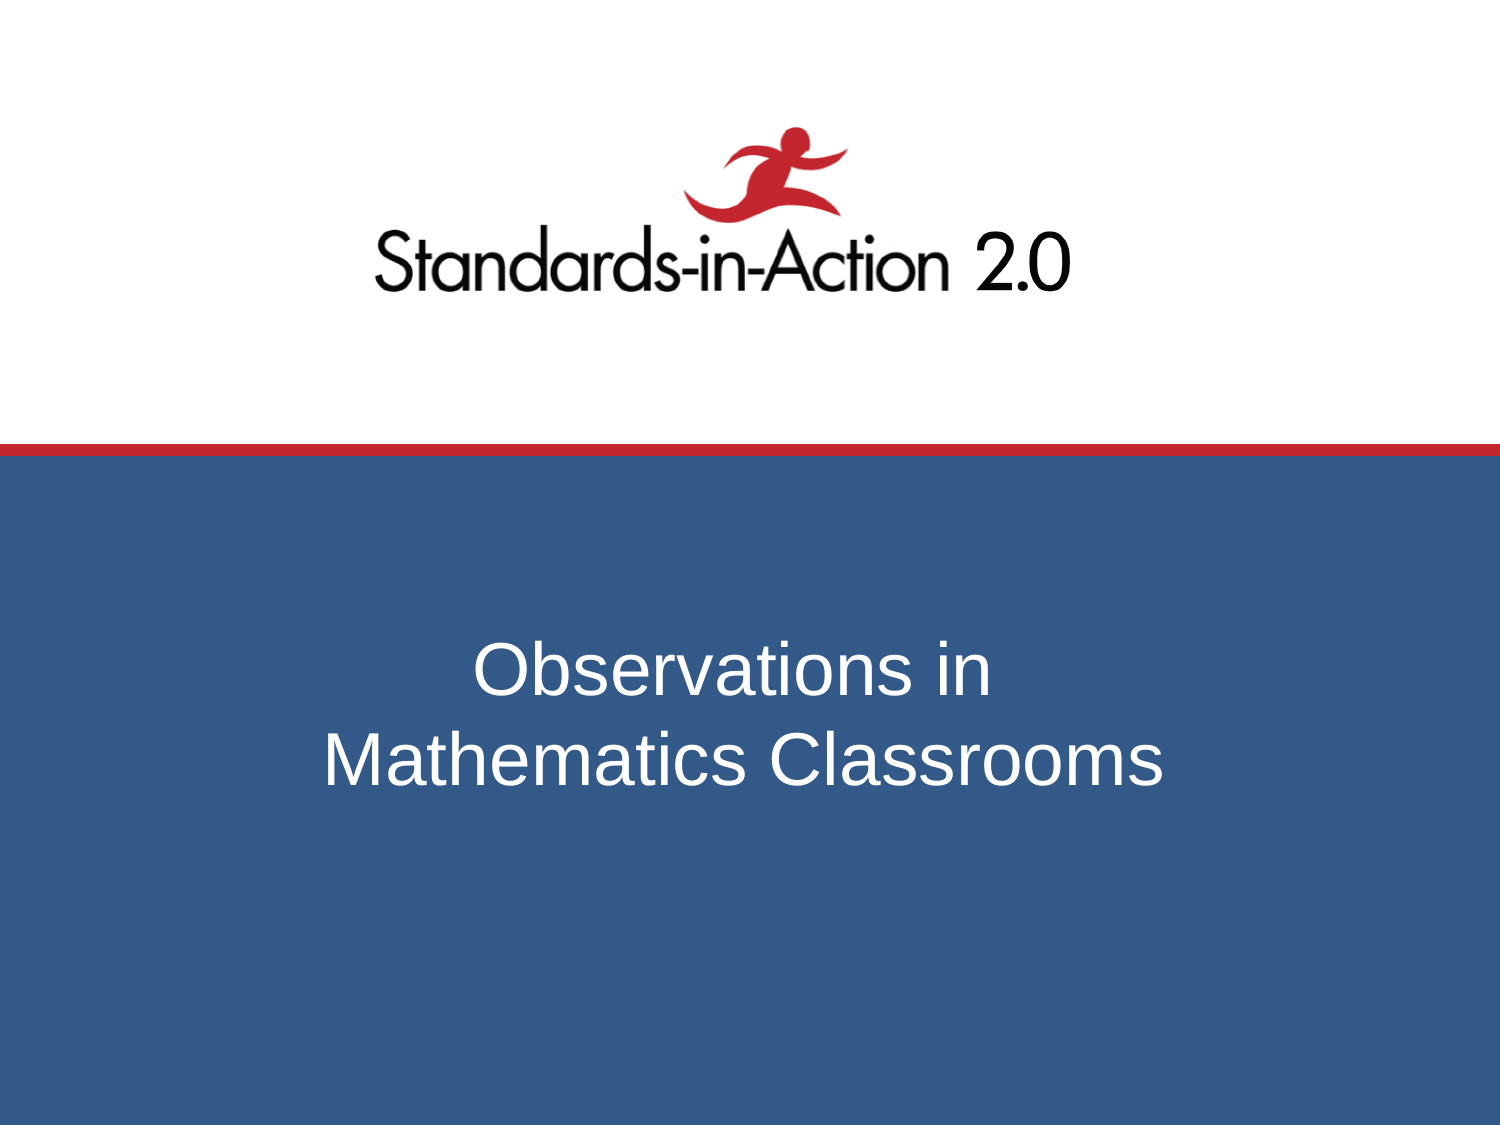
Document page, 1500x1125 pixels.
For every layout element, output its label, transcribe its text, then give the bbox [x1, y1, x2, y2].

picture [360, 121, 1093, 316]
title Observations in Mathematics Classrooms [24, 612, 1463, 816]
